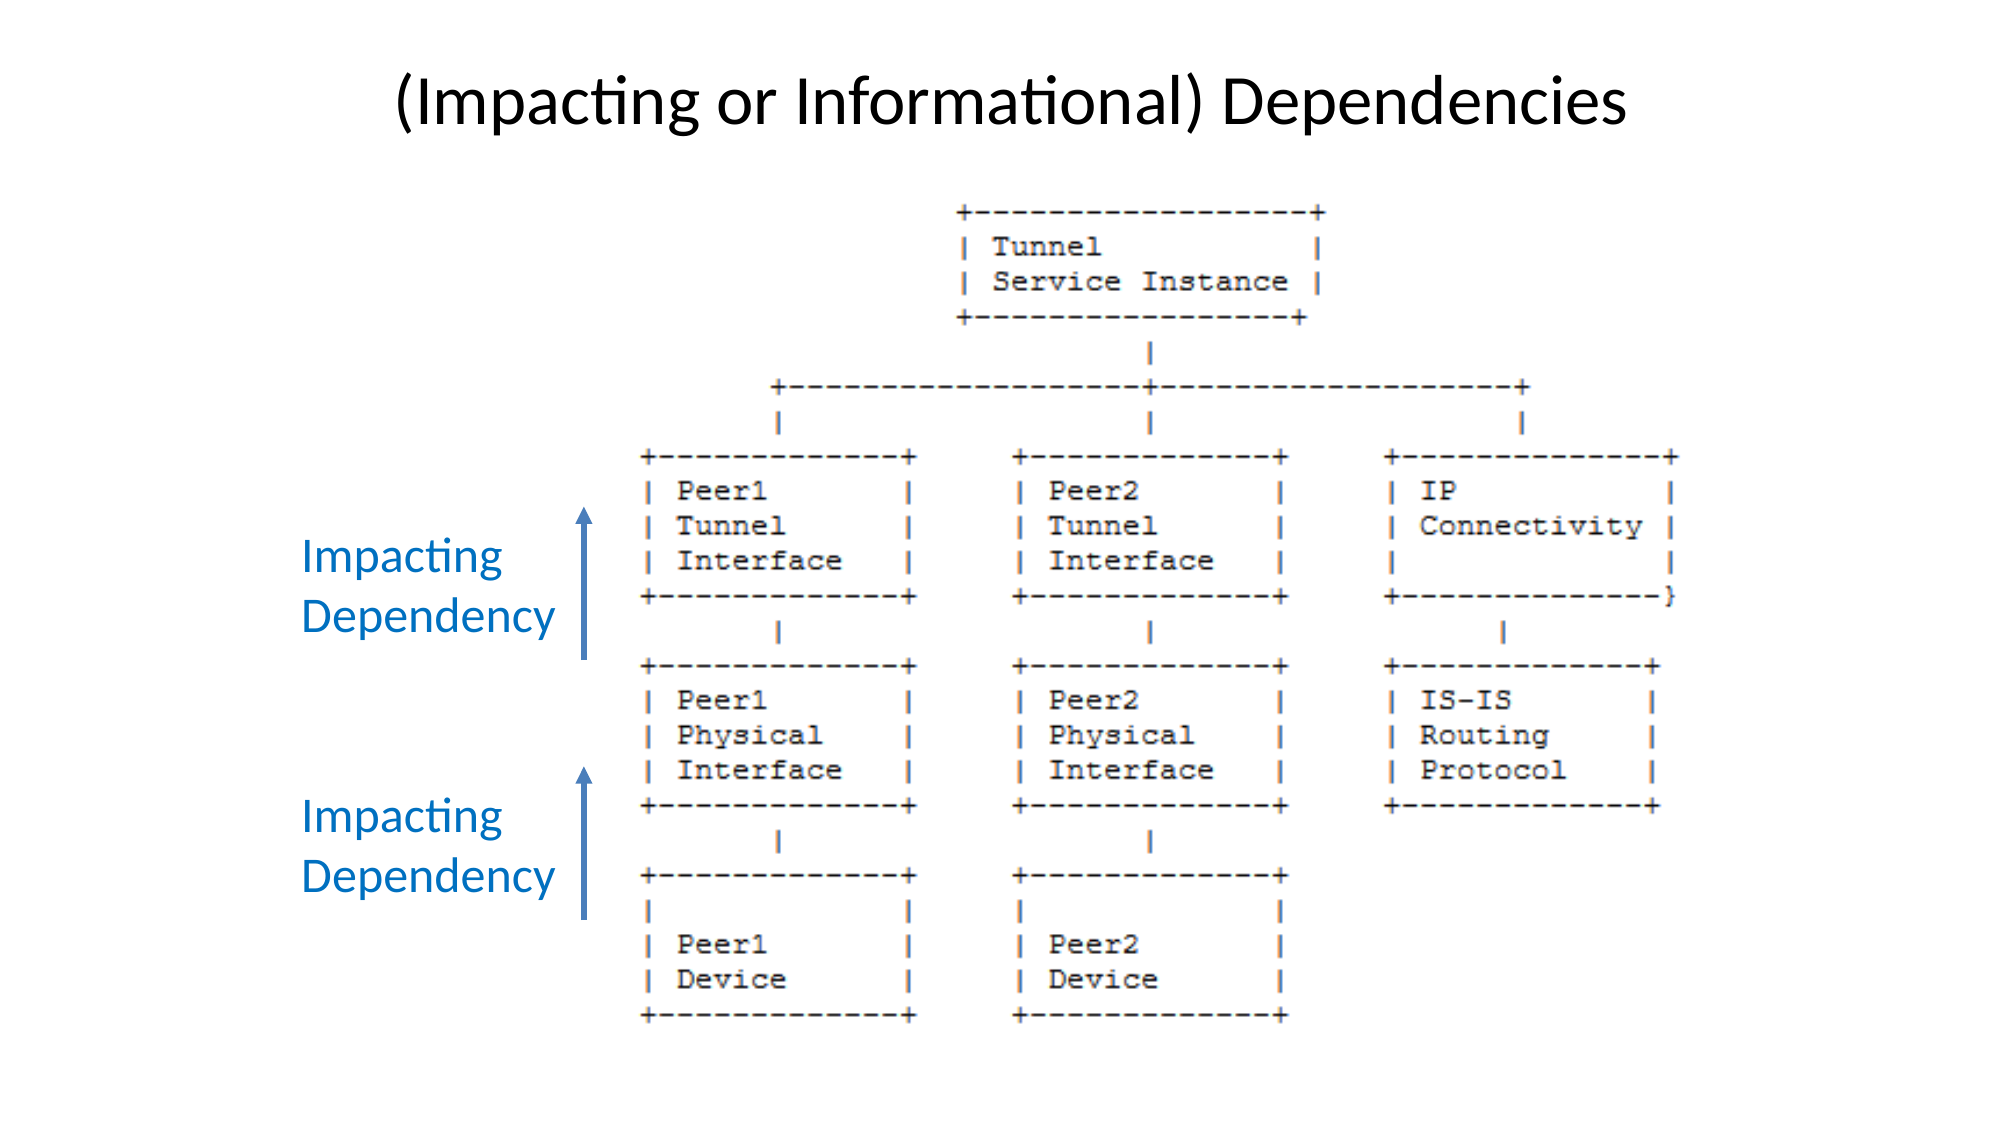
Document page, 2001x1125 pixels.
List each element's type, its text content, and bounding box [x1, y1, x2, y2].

title (Impacting or Informational) Dependencies [324, 45, 1715, 233]
picture [615, 184, 1715, 1047]
text_box Impacting Dependency [286, 775, 579, 910]
text_box Impacting Dependency [286, 515, 579, 650]
